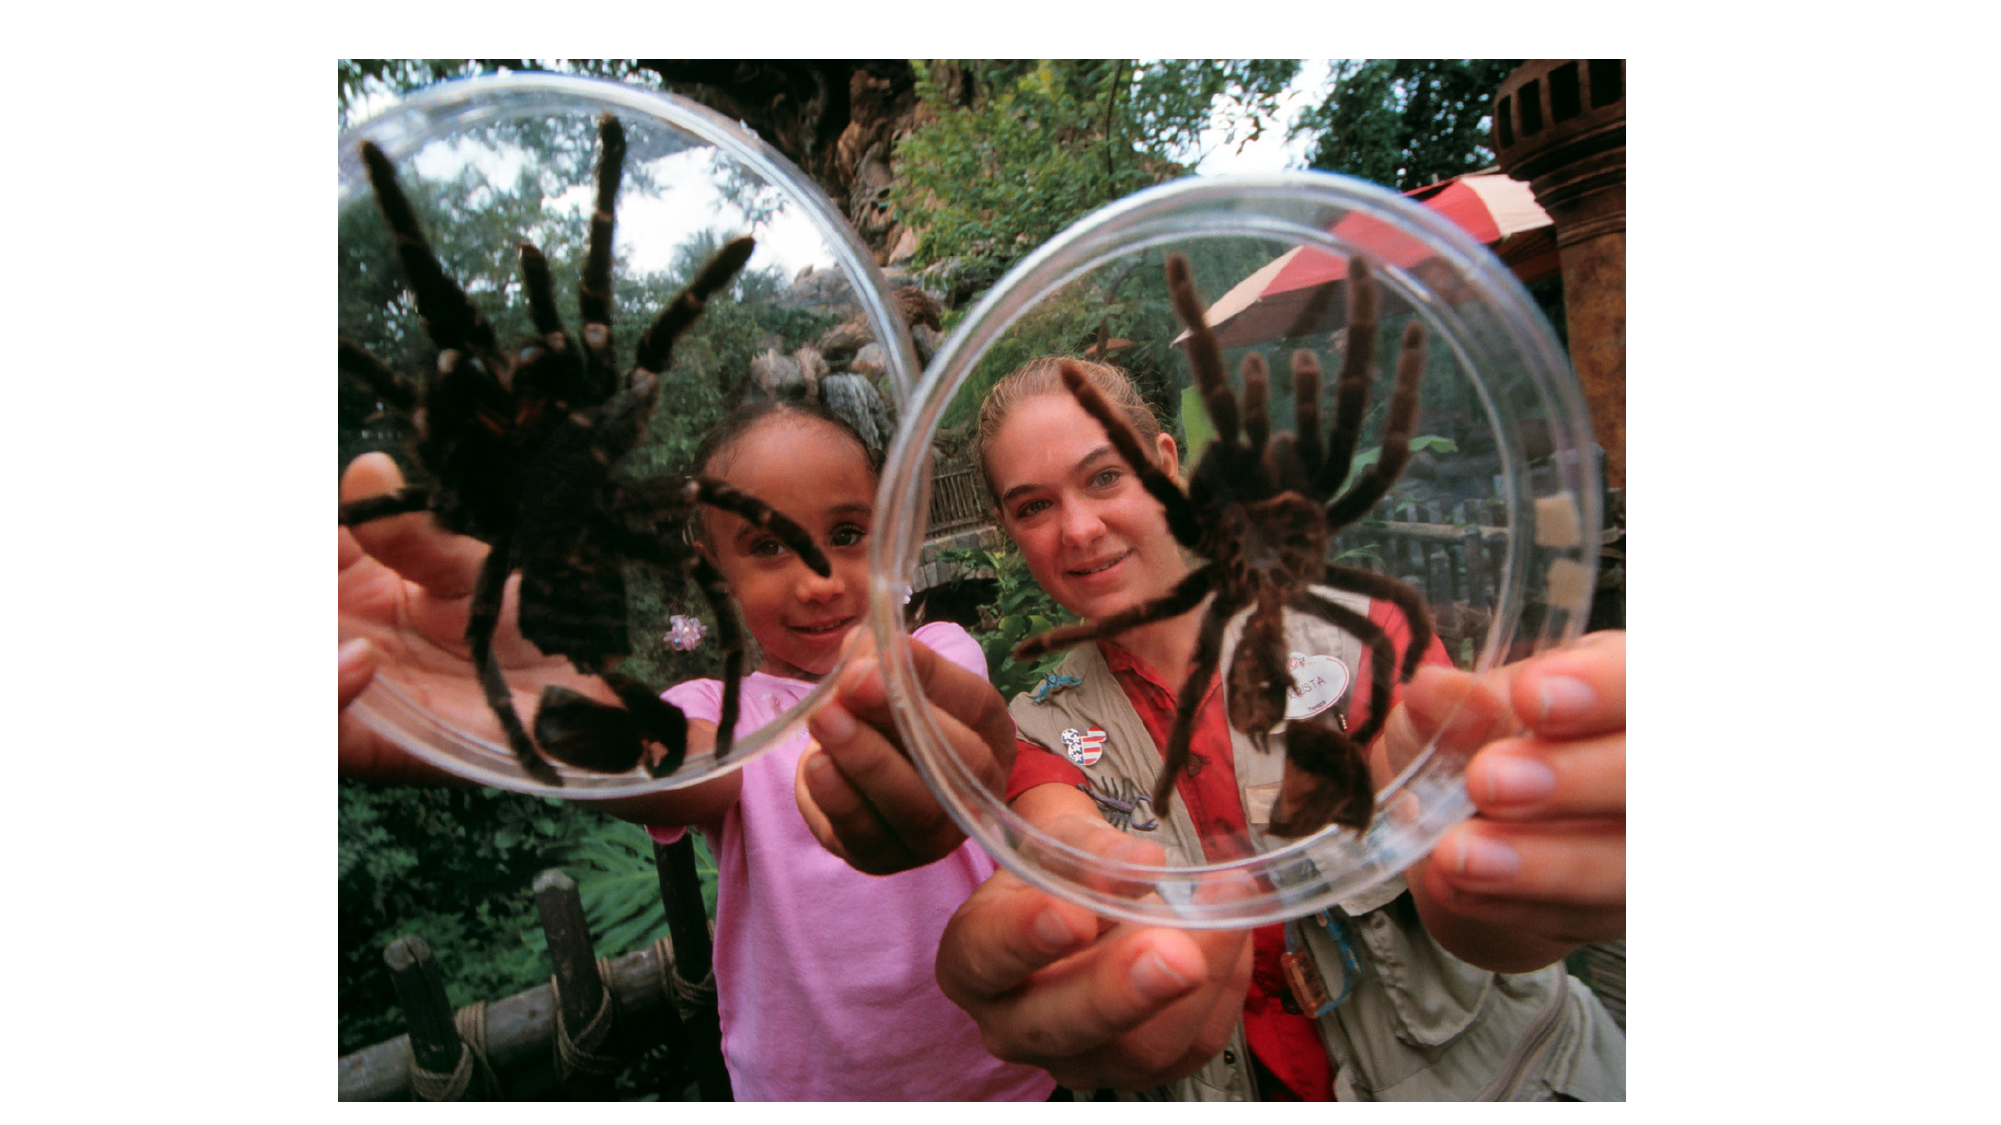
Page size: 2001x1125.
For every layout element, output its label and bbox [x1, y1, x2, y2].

picture [338, 59, 1626, 1102]
